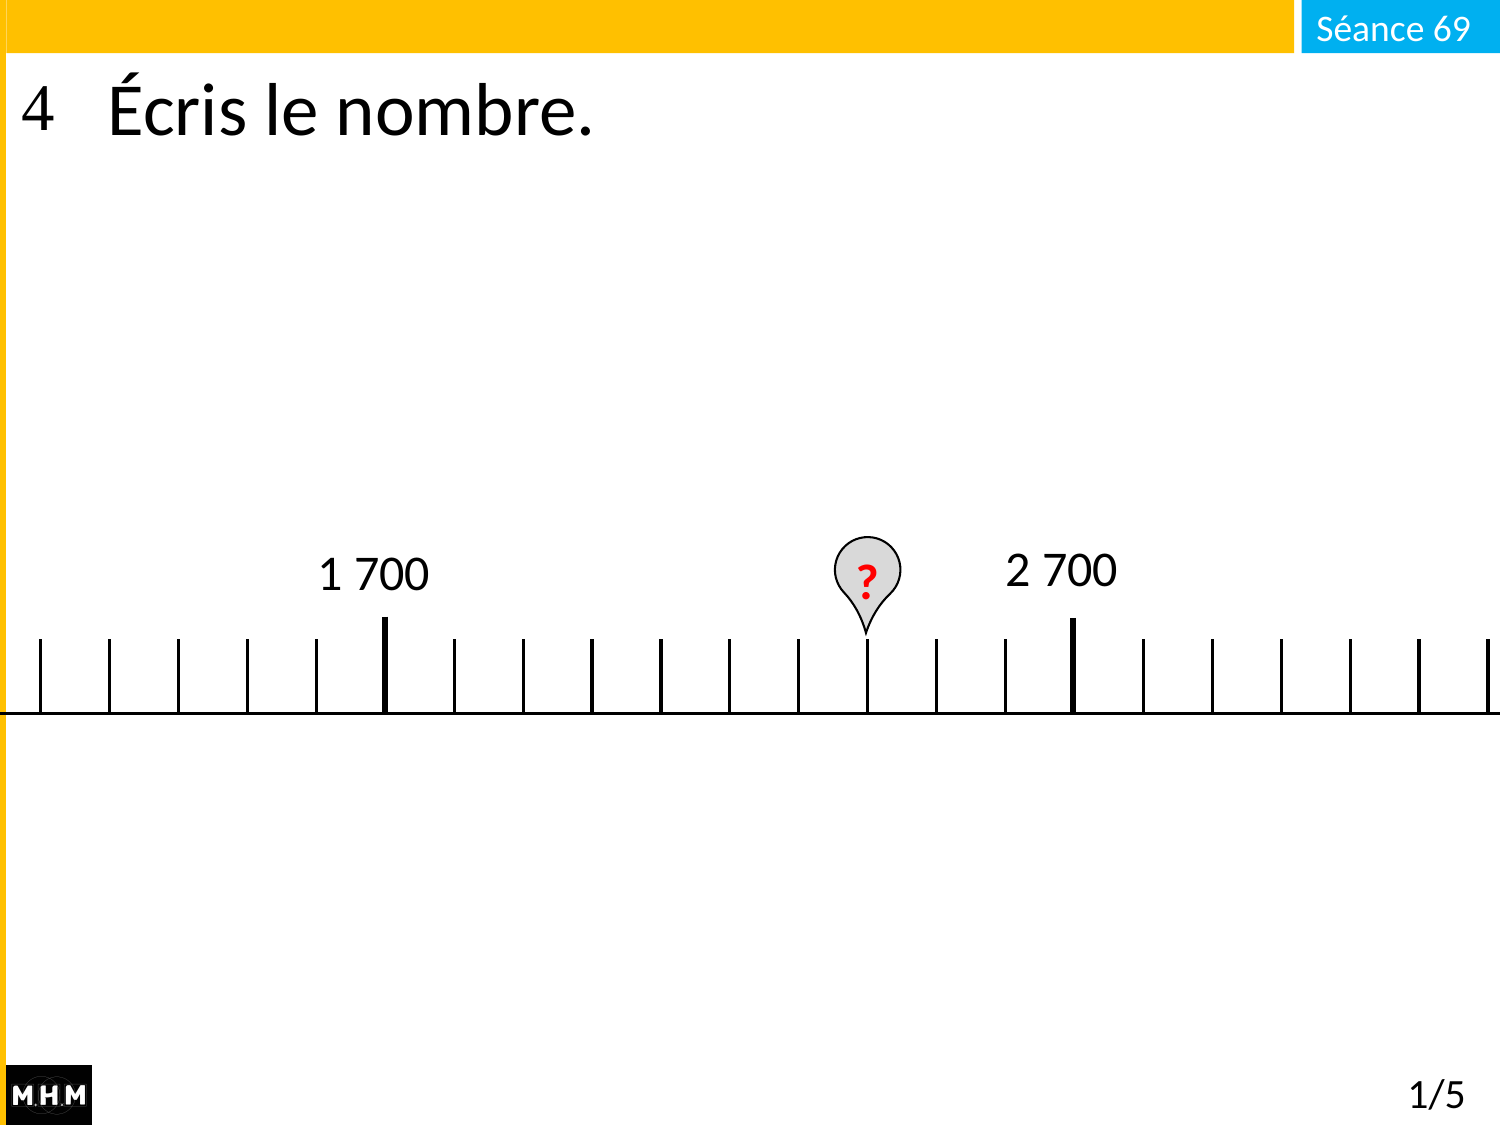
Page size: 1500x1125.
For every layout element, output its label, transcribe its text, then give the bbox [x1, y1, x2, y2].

text_box [833, 550, 840, 590]
picture [6, 1065, 92, 1125]
text_box [848, 536, 887, 542]
text_box 1 700 [303, 533, 468, 609]
list 1/5 [1373, 1064, 1500, 1125]
text_box ? [840, 542, 914, 616]
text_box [0, 616, 1500, 715]
title Écris le nombre. [92, 29, 1387, 192]
text_box 2 700 [991, 529, 1144, 604]
